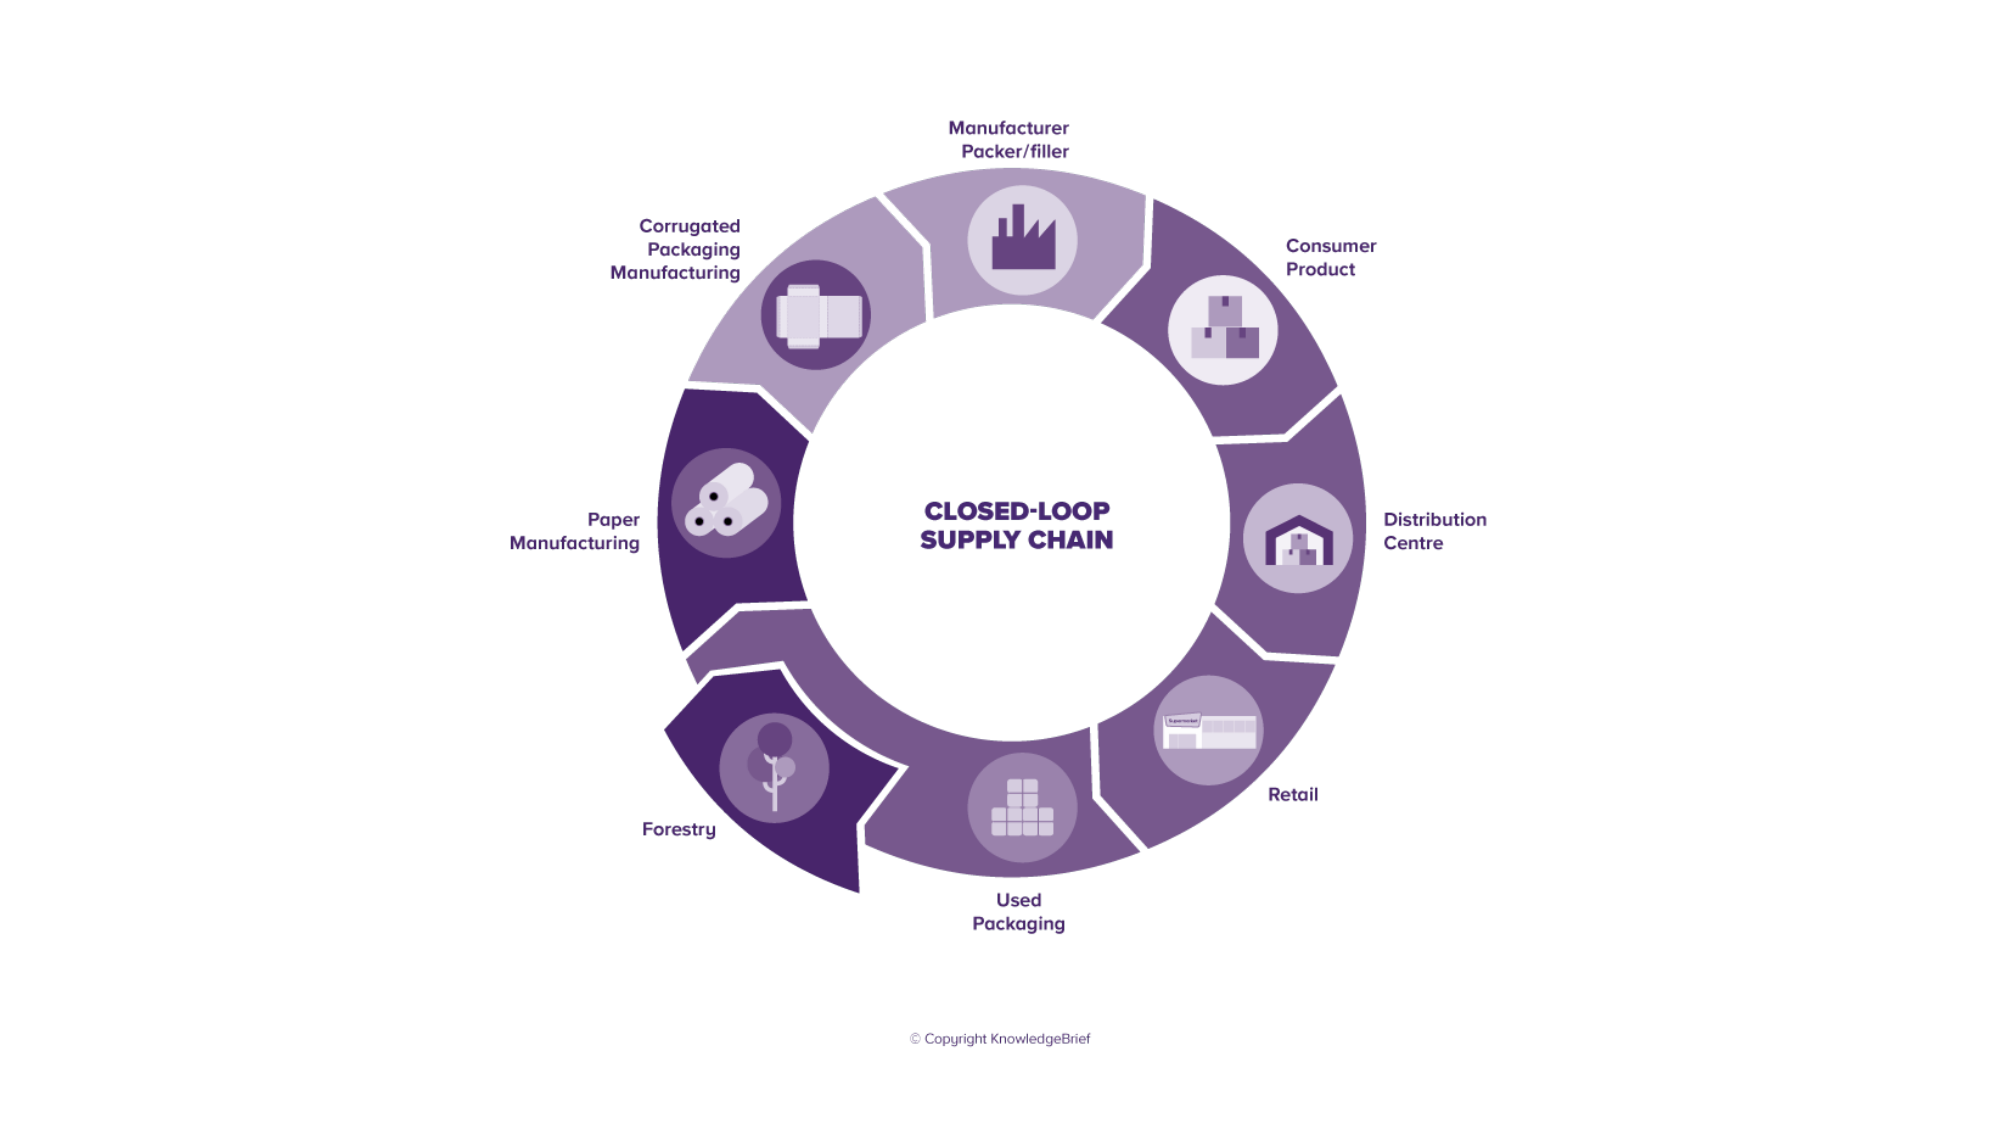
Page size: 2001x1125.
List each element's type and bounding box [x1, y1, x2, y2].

list [478, 28, 1522, 1073]
